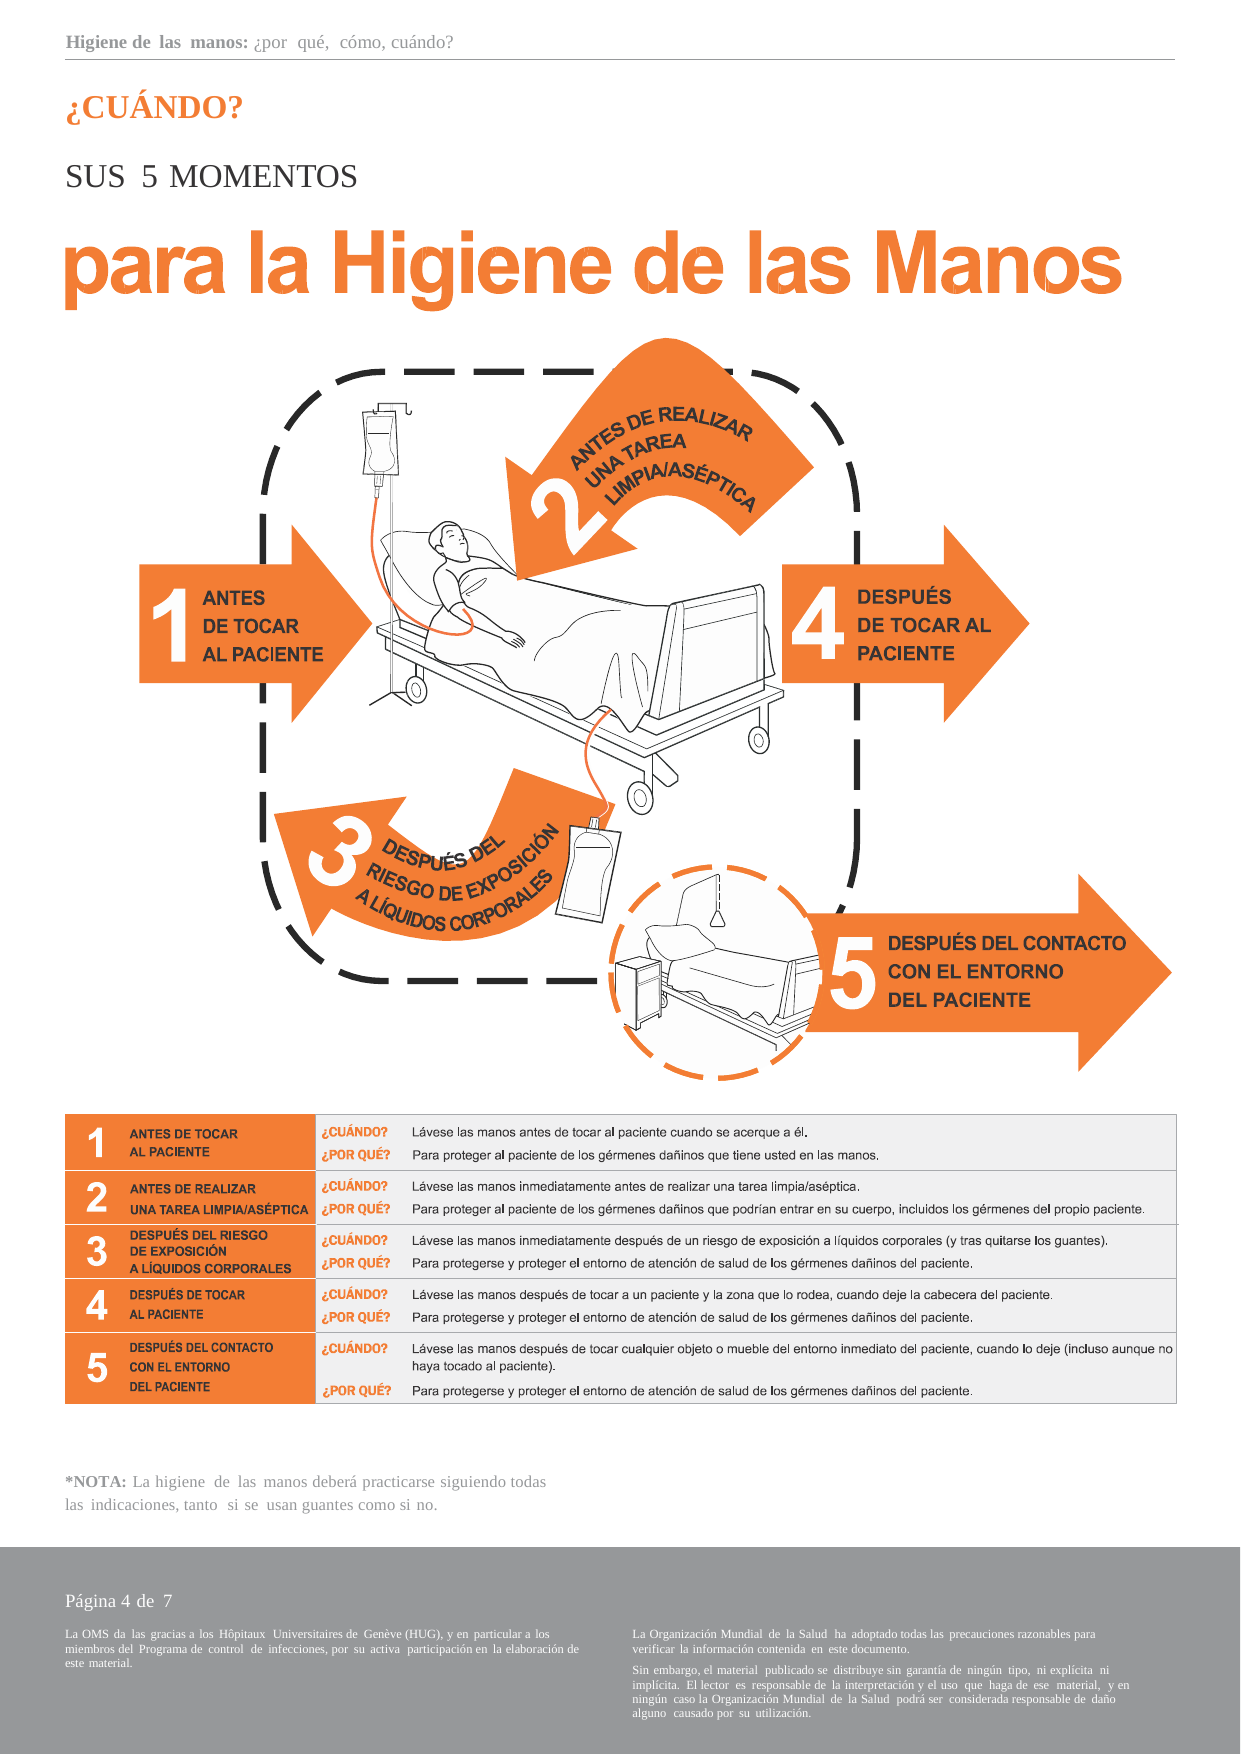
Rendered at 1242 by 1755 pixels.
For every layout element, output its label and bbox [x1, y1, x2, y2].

text_box [941, 246, 983, 295]
text_box [809, 246, 851, 294]
text_box [877, 230, 936, 293]
text_box [139, 337, 1172, 1079]
text_box [1033, 246, 1080, 294]
text_box [634, 230, 678, 294]
text_box [251, 230, 263, 293]
text_box [766, 246, 808, 295]
text_box [682, 246, 724, 294]
text_box [62, 1471, 578, 1516]
text_box [570, 246, 612, 294]
text_box [65, 246, 109, 311]
text_box [749, 230, 762, 293]
text_box [461, 230, 473, 293]
text_box [525, 246, 566, 293]
text_box [62, 88, 257, 126]
text_box [157, 246, 186, 293]
text_box [410, 246, 454, 312]
text_box [392, 230, 405, 293]
text_box [62, 157, 371, 196]
text_box [335, 230, 384, 293]
text_box [1080, 246, 1122, 294]
text_box [0, 1547, 1241, 1754]
text_box [987, 246, 1028, 293]
text_box [63, 30, 1176, 62]
text_box [65, 1114, 1179, 1404]
text_box [268, 246, 310, 295]
text_box [478, 246, 520, 294]
text_box [110, 246, 153, 295]
text_box [184, 246, 226, 295]
